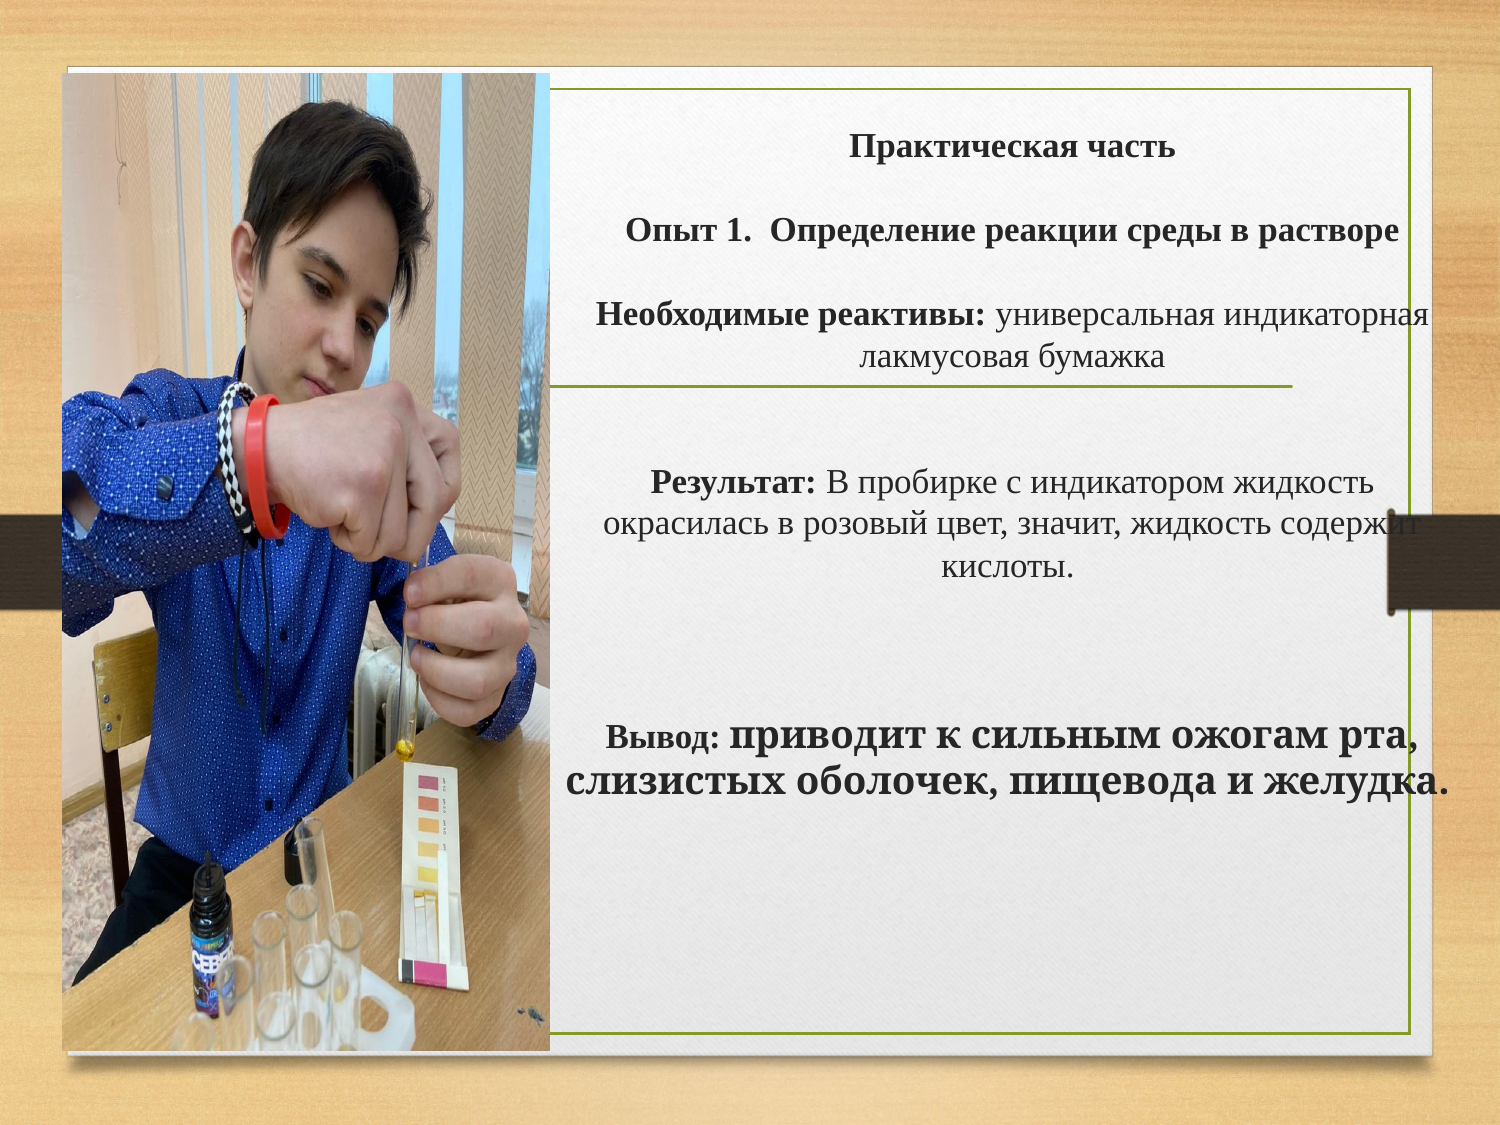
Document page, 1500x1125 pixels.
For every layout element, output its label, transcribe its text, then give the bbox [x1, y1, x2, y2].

title Практическая часть Опыт 1. Определение реакции среды в растворе Необходимые реактивы: универсальная индикаторная лакмусовая бумажка Результат: В пробирке с индикатором жидкость окрасилась в розовый цвет, значит, жидкость содержит кислоты. Вывод: приводит к сильным ожогам рта, слизистых оболочек, пищевода и желудка. [551, 99, 1475, 951]
picture [0, 0, 1500, 1125]
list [62, 73, 551, 1052]
